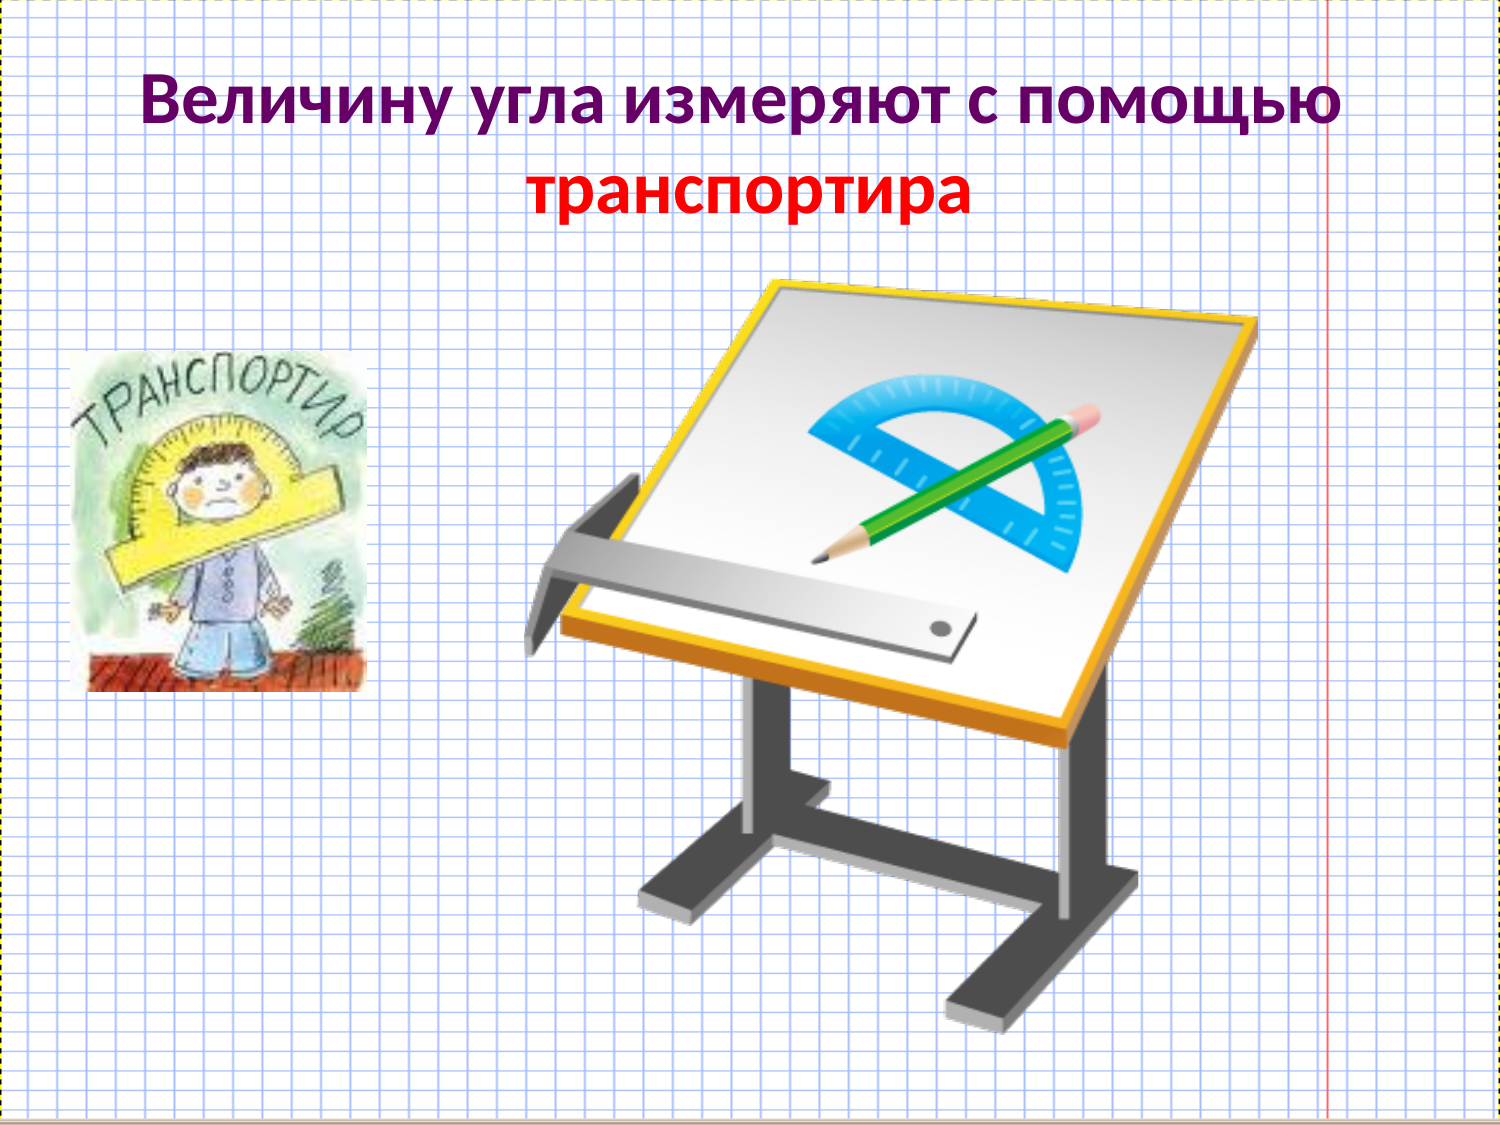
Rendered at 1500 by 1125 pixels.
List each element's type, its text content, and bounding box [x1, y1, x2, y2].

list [70, 351, 367, 692]
title Величину угла измеряют с помощью транспортира [75, 45, 1425, 233]
picture [0, 0, 1500, 1125]
